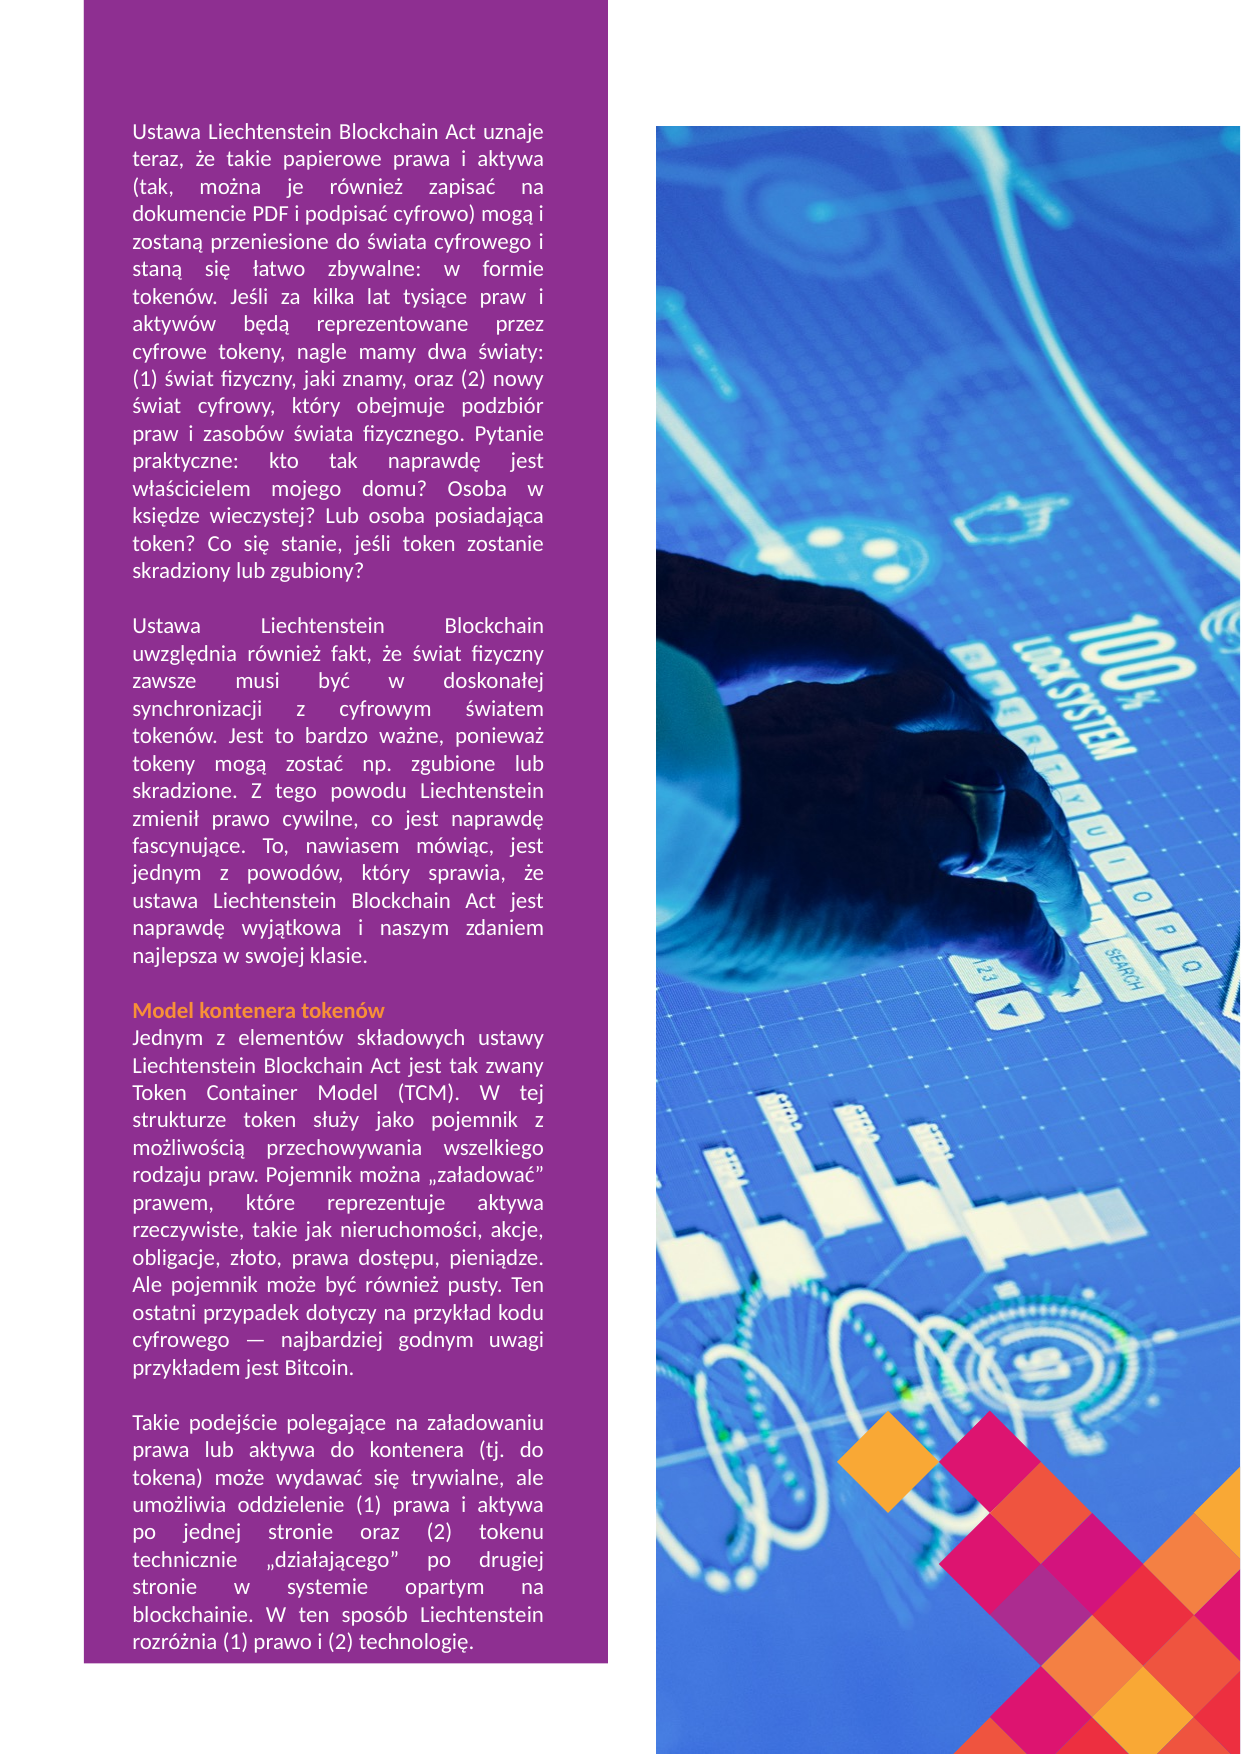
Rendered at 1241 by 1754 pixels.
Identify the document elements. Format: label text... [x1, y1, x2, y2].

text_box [851, 1410, 1241, 1754]
list Ustawa Liechtenstein Blockchain Act uznaje teraz, że takie papierowe prawa i aktywa (tak, można je również zapisać na dokumencie PDF i podpisać cyfrowo) mogą i zostaną przeniesione do świata cyfrowego i staną się łatwo zbywalne: w formie tokenów. Jeśli za kilka lat tysiące praw i aktywów będą reprezentowane przez cyfrowe tokeny, nagle mamy dwa światy: (1) świat fizyczny, jaki znamy, oraz (2) nowy świat cyfrowy, który obejmuje podzbiór praw i zasobów świata fizycznego. Pytanie praktyczne: kto tak naprawdę jest właścicielem mojego domu? Osoba w księdze wieczystej? Lub osoba posiadająca token? Co się stanie, jeśli token zostanie skradziony lub zgubiony? Ustawa Liechtenstein Blockchain uwzględnia również fakt, że świat fizyczny zawsze musi być w doskonałej synchronizacji z cyfrowym światem tokenów. Jest to bardzo ważne, ponieważ tokeny mogą zostać np. zgubione lub skradzione. Z tego powodu Liechtenstein zmienił prawo cywilne, co jest naprawdę fascynujące. To, nawiasem mówiąc, jest jednym z powodów, który sprawia, że ustawa Liechtenstein Blockchain Act jest naprawdę wyjątkowa i naszym zdaniem najlepsza w swojej klasie. Model kontenera tokenów Jednym z elementów składowych ustawy Liechtenstein Blockchain Act jest tak zwany Token Container Model (TCM). W tej strukturze token służy jako pojemnik z możliwością przechowywania wszelkiego rodzaju praw. Pojemnik można „załadować” prawem, które reprezentuje aktywa rzeczywiste, takie jak nieruchomości, akcje, obligacje, złoto, prawa dostępu, pieniądze. Ale pojemnik może być również pusty. Ten ostatni przypadek dotyczy na przykład kodu cyfrowego — najbardziej godnym uwagi przykładem jest Bitcoin. Takie podejście polegające na załadowaniu prawa lub aktywa do kontenera (tj. do tokena) może wydawać się trywialne, ale umożliwia oddzielenie (1) prawa i aktywa po jednej stronie oraz (2) tokenu technicznie „działającego” po drugiej stronie w systemie opartym na blockchainie. W ten sposób Liechtenstein rozróżnia (1) prawo i (2) technologię. [117, 109, 560, 1737]
picture [656, 126, 1241, 1754]
text_box [83, 0, 608, 1664]
